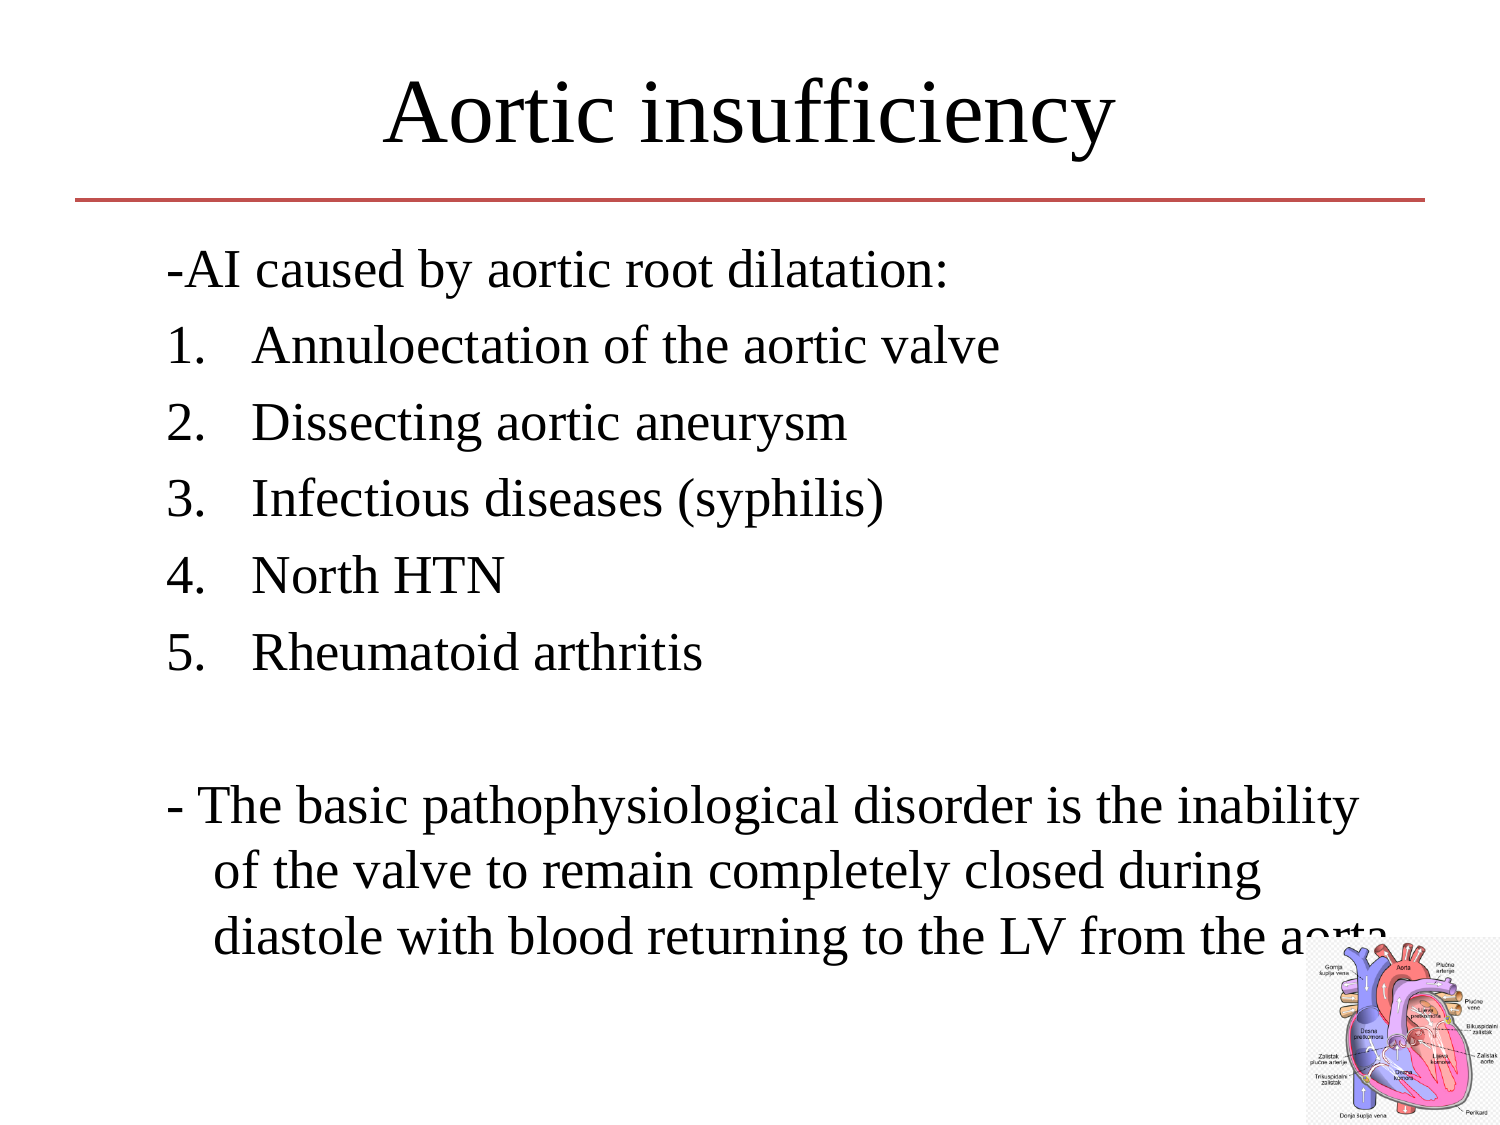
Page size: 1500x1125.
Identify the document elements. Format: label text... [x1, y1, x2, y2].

title Aortic insufficiency [74, 12, 1426, 199]
list -AI caused by aortic root dilatation: Annuloectation of the aortic valve Dissecting aortic aneurysm Infectious diseases (syphilis) North HTN Rheumatoid arthritis - The basic pathophysiological disorder is the inability of the valve to remain completely closed during diastole with blood returning to the LV from the aorta. [74, 224, 1426, 1026]
picture [1305, 937, 1500, 1125]
